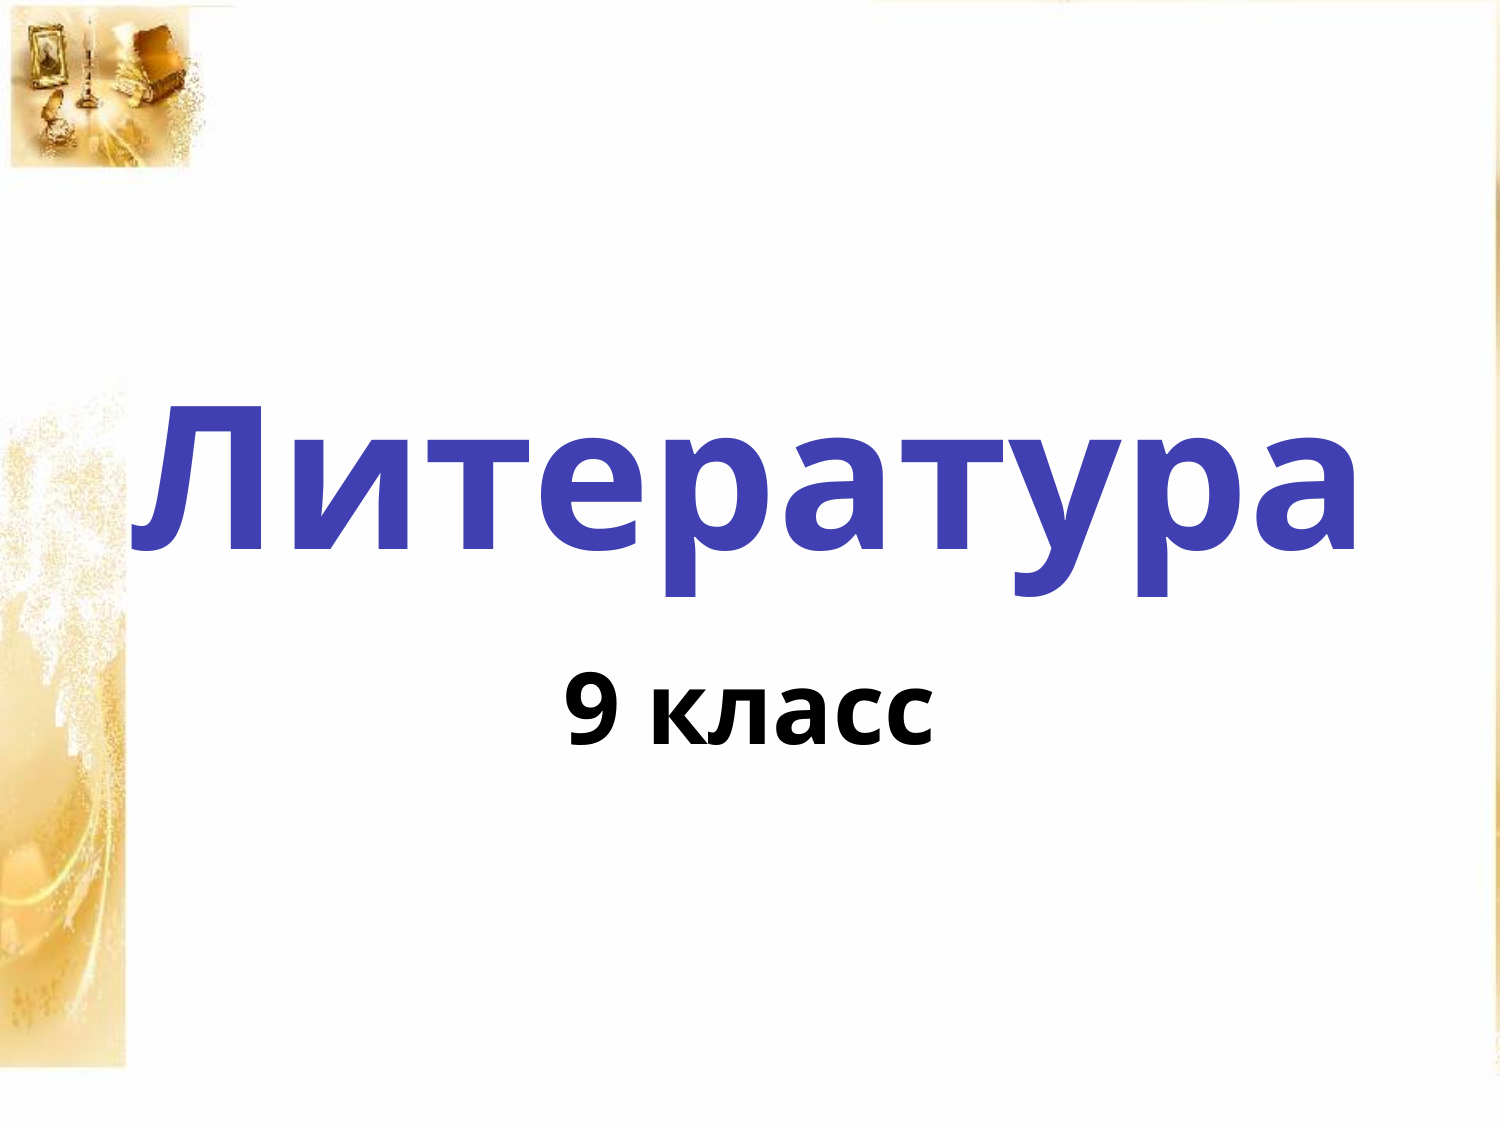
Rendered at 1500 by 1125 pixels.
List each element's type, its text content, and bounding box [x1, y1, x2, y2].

picture [0, 0, 1500, 1125]
subtitle 9 класс [224, 637, 1276, 926]
title Литература [112, 349, 1388, 591]
